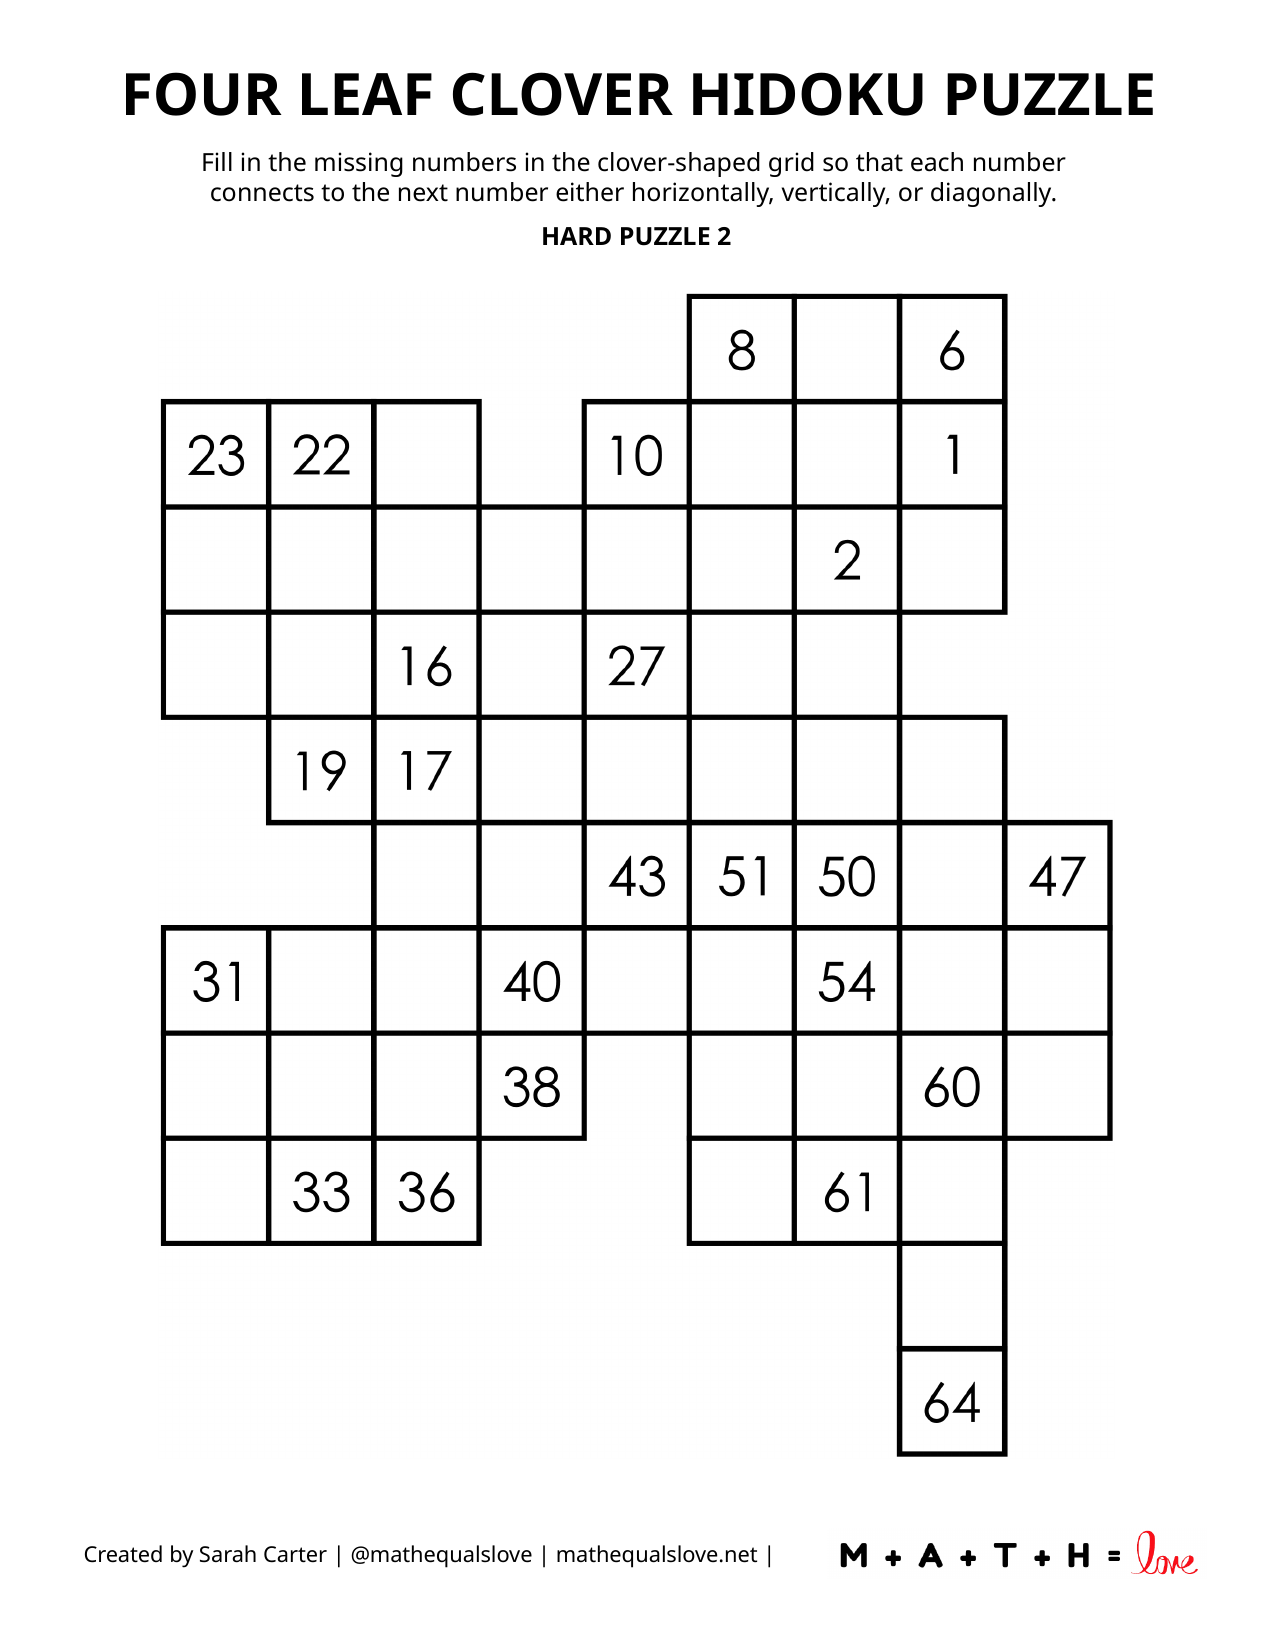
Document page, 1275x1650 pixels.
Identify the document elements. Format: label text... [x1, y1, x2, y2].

text_box Fill in the missing numbers in the clover-shaped grid so that each number connects to the next number either horizontally, vertically, or diagonally. [0, 139, 1275, 215]
text_box Created by Sarah Carter | @mathequalslove | mathequalslove.net | [68, 1533, 826, 1575]
picture [826, 1528, 1207, 1580]
text_box HARD PUZZLE 2 [158, 220, 1115, 272]
text_box FOUR LEAF CLOVER HIDOKU PUZZLE [66, 50, 1211, 135]
picture [157, 291, 1116, 1459]
